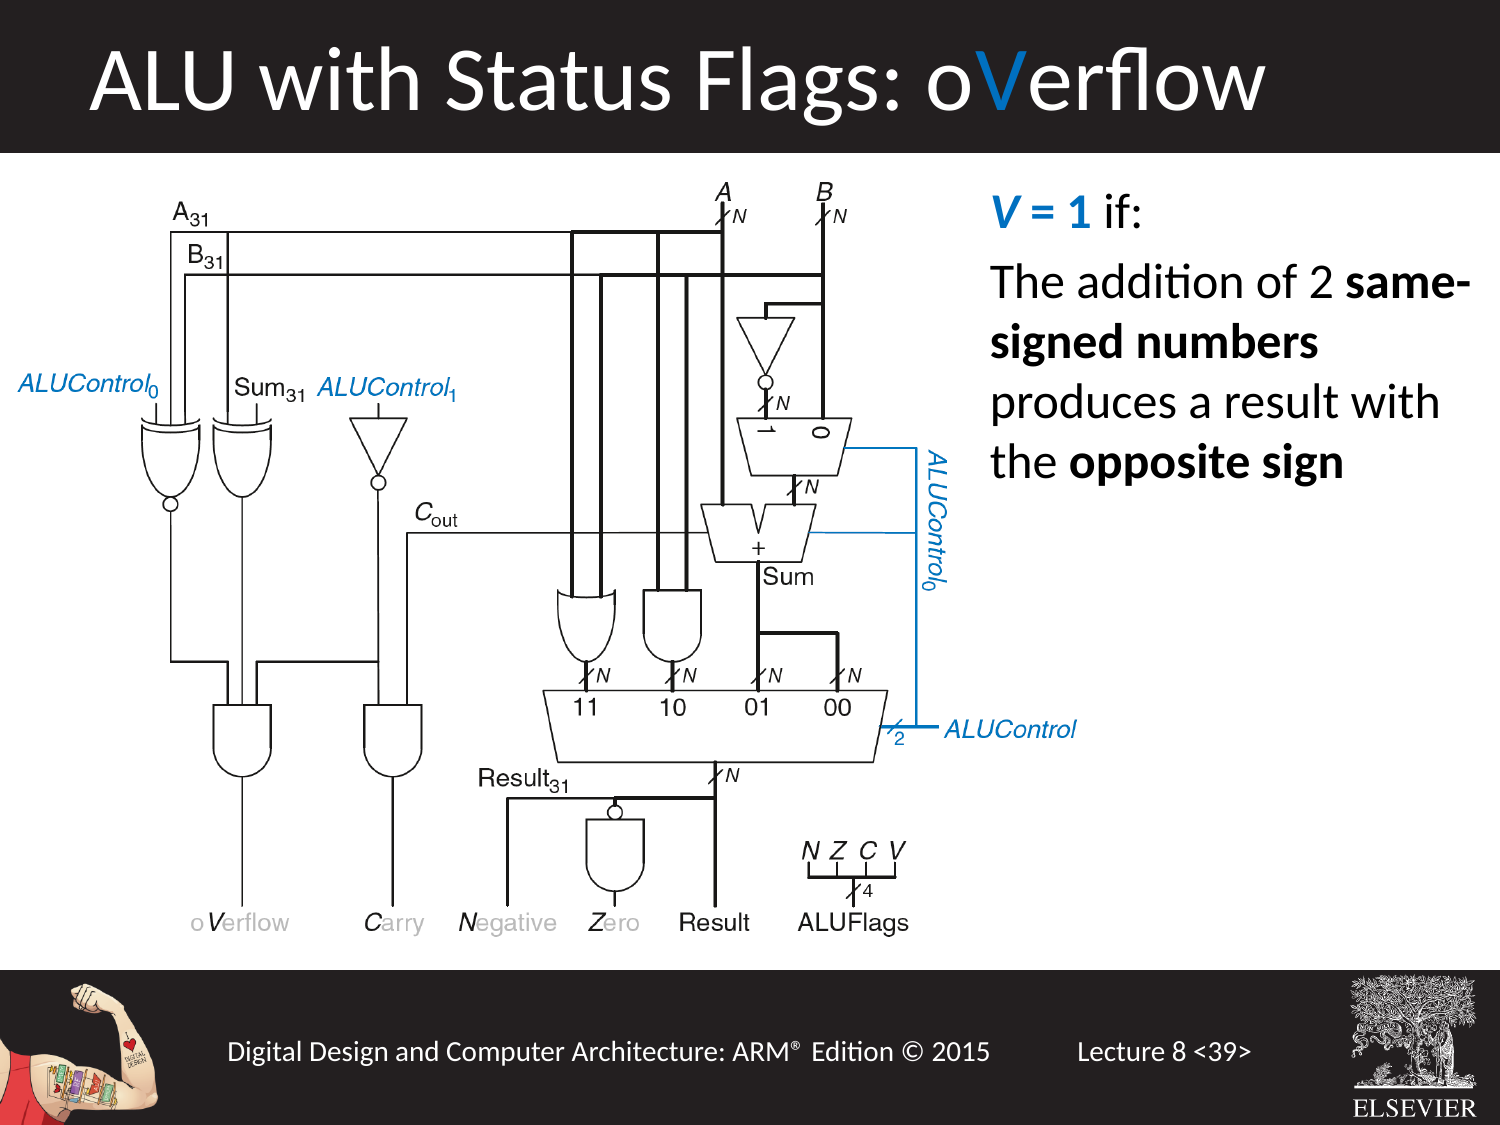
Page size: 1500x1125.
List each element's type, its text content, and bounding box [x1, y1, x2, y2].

picture [0, 979, 163, 1125]
picture [1350, 974, 1477, 1117]
text_box [112, 938, 1438, 1050]
picture [12, 171, 1088, 951]
text_box V = 1 if: The addition of 2 same-signed numbers produces a result with the opposite sign [1088, 171, 1500, 938]
text_box ALU with Status Flags: oVerflow [75, 11, 1375, 136]
